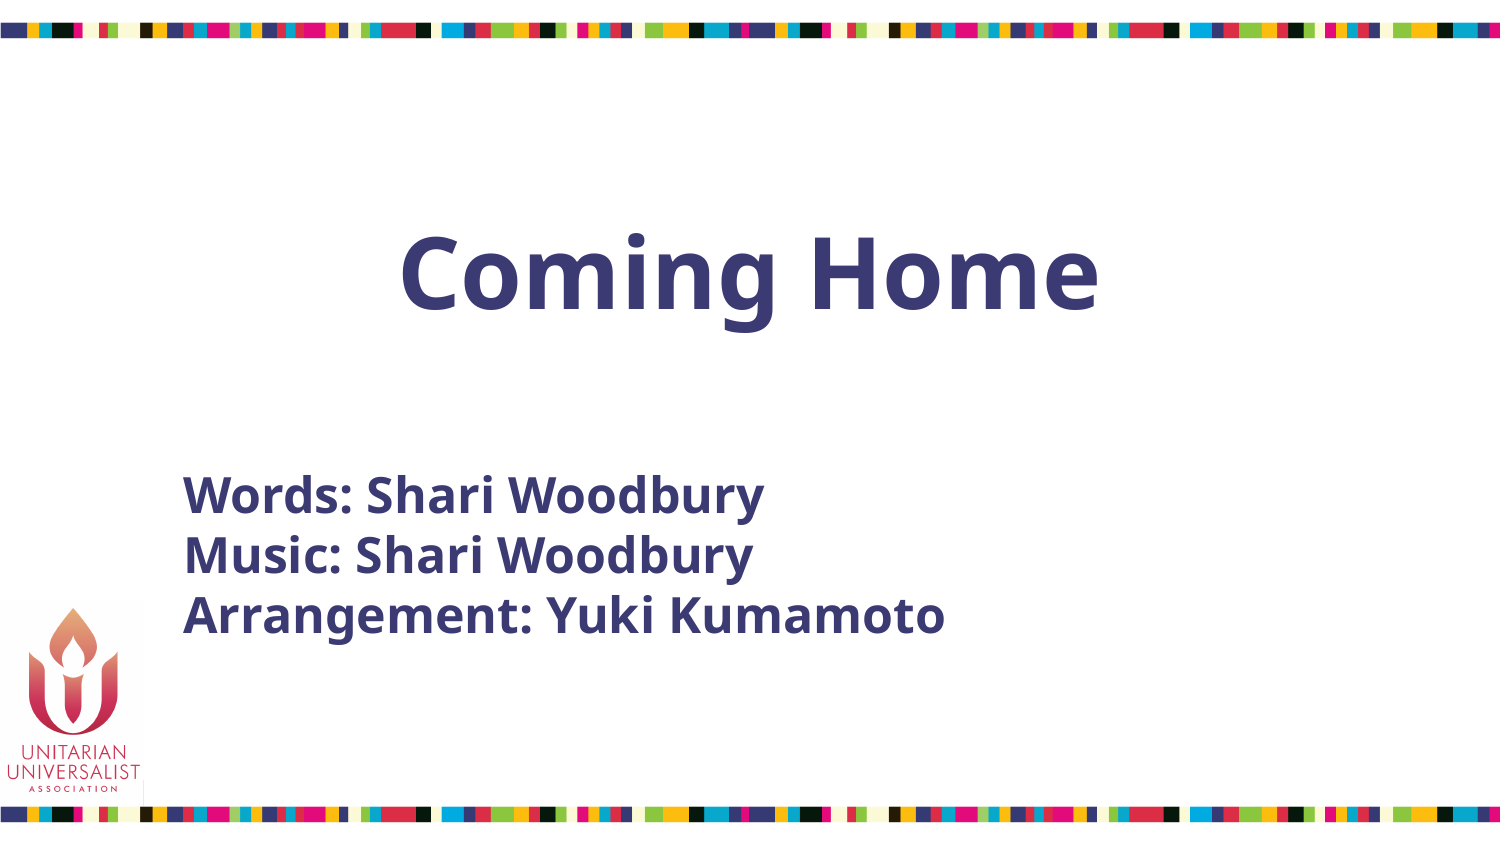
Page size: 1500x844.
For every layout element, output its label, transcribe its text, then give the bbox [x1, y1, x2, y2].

text_box Coming Home [74, 75, 1425, 345]
picture [0, 22, 1500, 40]
text_box Words: Shari Woodbury Music: Shari Woodbury Arrangement: Yuki Kumamoto [168, 448, 1495, 659]
picture [0, 600, 1500, 824]
